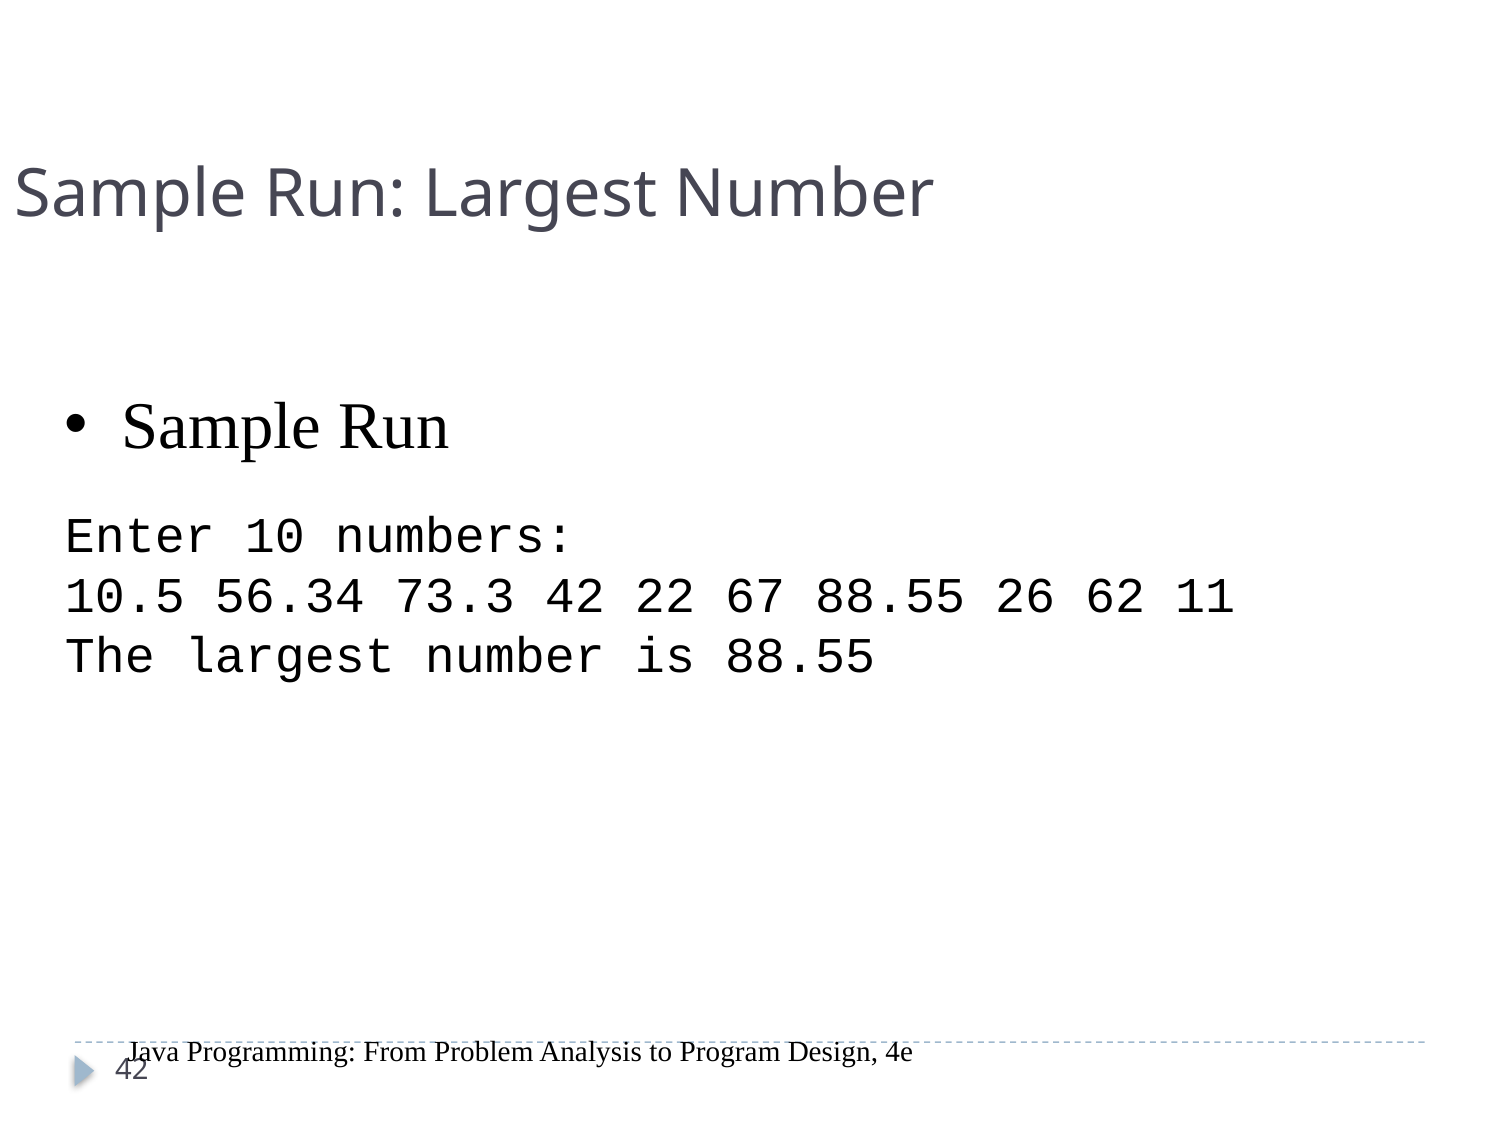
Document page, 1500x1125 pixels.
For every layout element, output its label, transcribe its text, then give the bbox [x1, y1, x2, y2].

text_box Sample Run Enter 10 numbers: 10.5 56.34 73.3 42 22 67 88.55 26 62 11 The largest number is 88.55 [50, 374, 1350, 690]
slide_number 42 [100, 1042, 426, 1103]
text_box Java Programming: From Problem Analysis to Program Design, 4e [112, 1024, 988, 1100]
title Sample Run: Largest Number [0, 50, 1275, 238]
